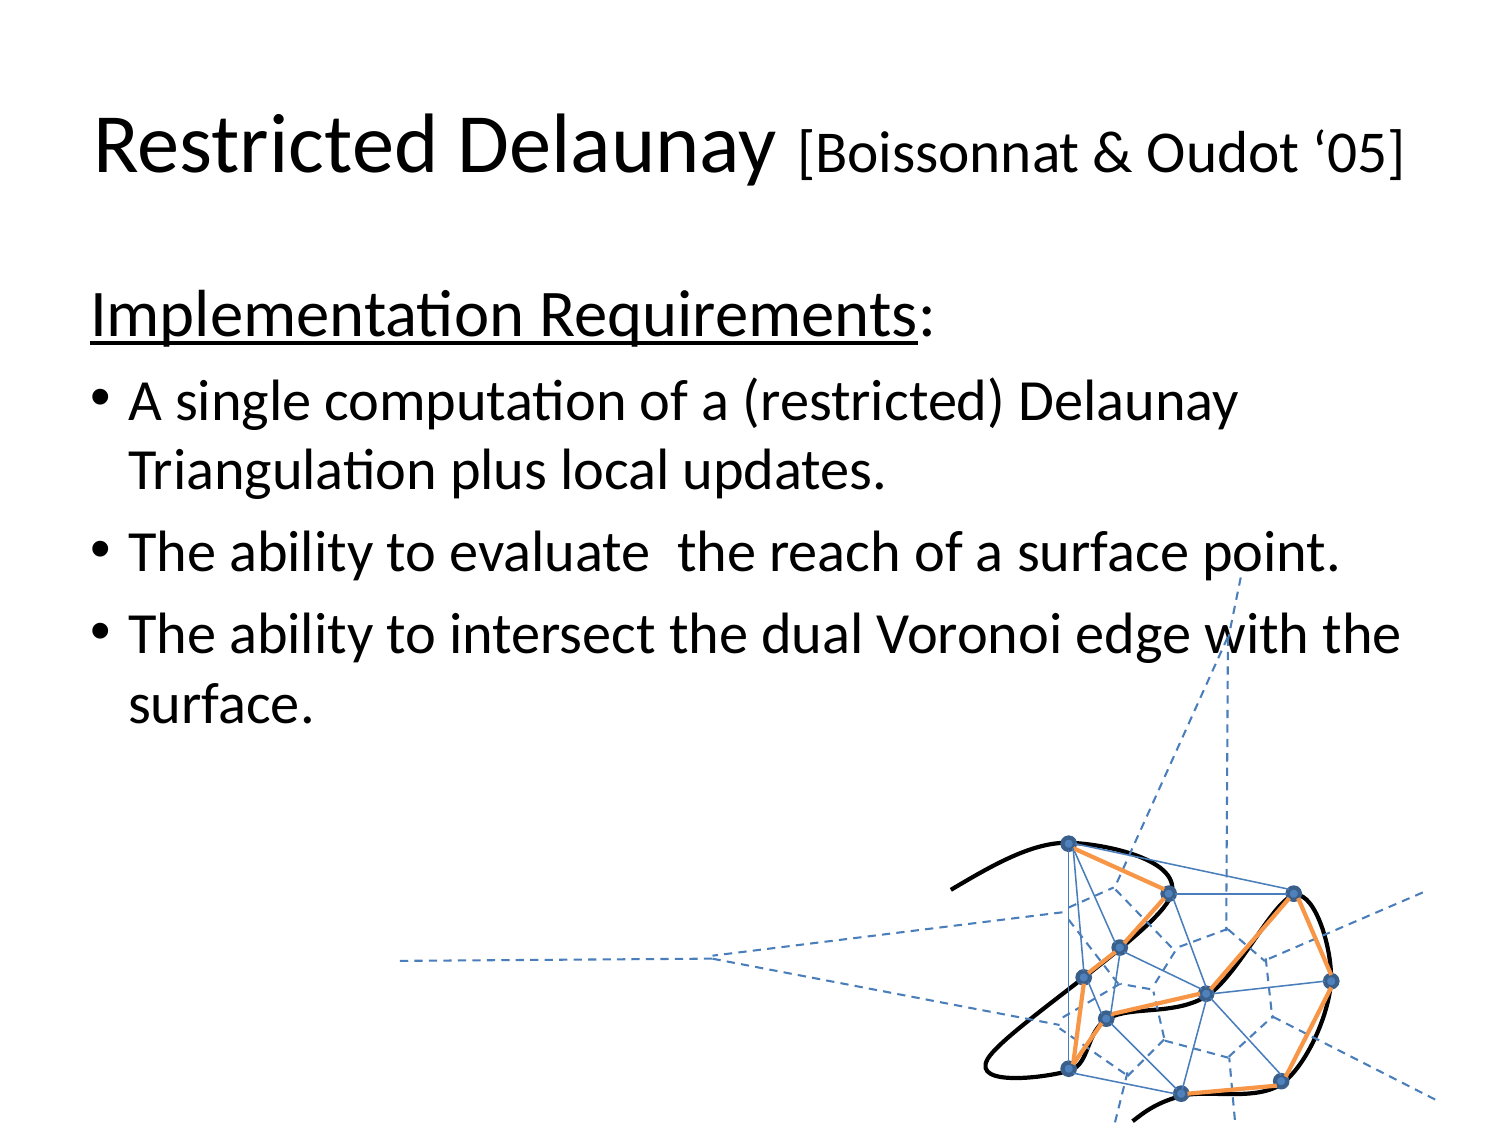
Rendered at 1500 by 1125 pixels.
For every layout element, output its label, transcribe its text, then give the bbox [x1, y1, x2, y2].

title Restricted Delaunay [Boissonnat & Oudot ‘05] [75, 45, 1425, 233]
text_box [399, 577, 1437, 1125]
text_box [1062, 837, 1338, 1101]
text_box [1068, 843, 1332, 1095]
list Implementation Requirements: A single computation of a (restricted) Delaunay Triangulation plus local updates. The ability to evaluate the reach of a surface point. The ability to intersect the dual Voronoi edge with the surface. [75, 262, 1425, 1125]
